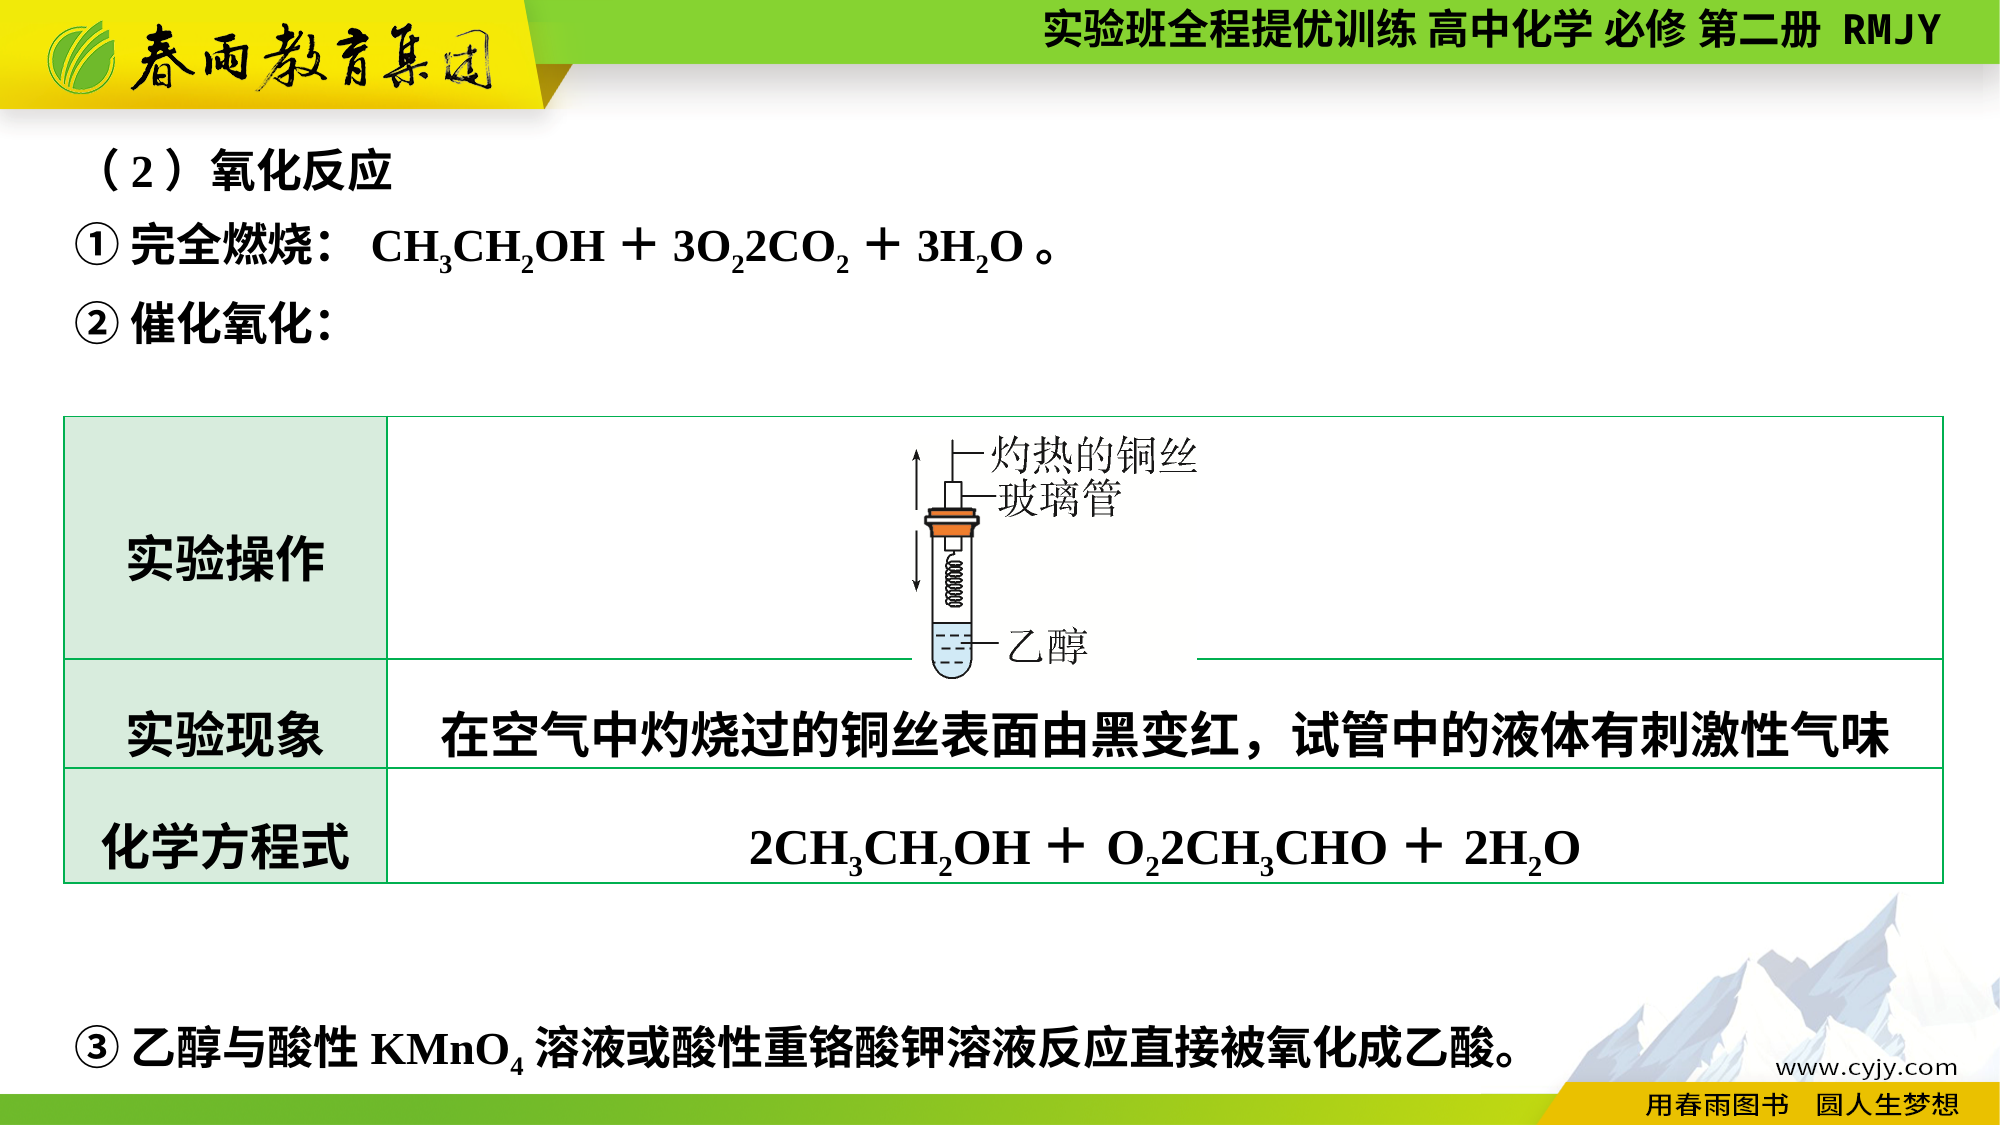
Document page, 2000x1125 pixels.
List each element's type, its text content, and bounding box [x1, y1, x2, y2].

text_box ③乙醇与酸性KMnO4溶液或酸性重铬酸钾溶液反应直接被氧化成乙酸。 [59, 992, 1944, 1089]
picture [0, 0, 2000, 1125]
